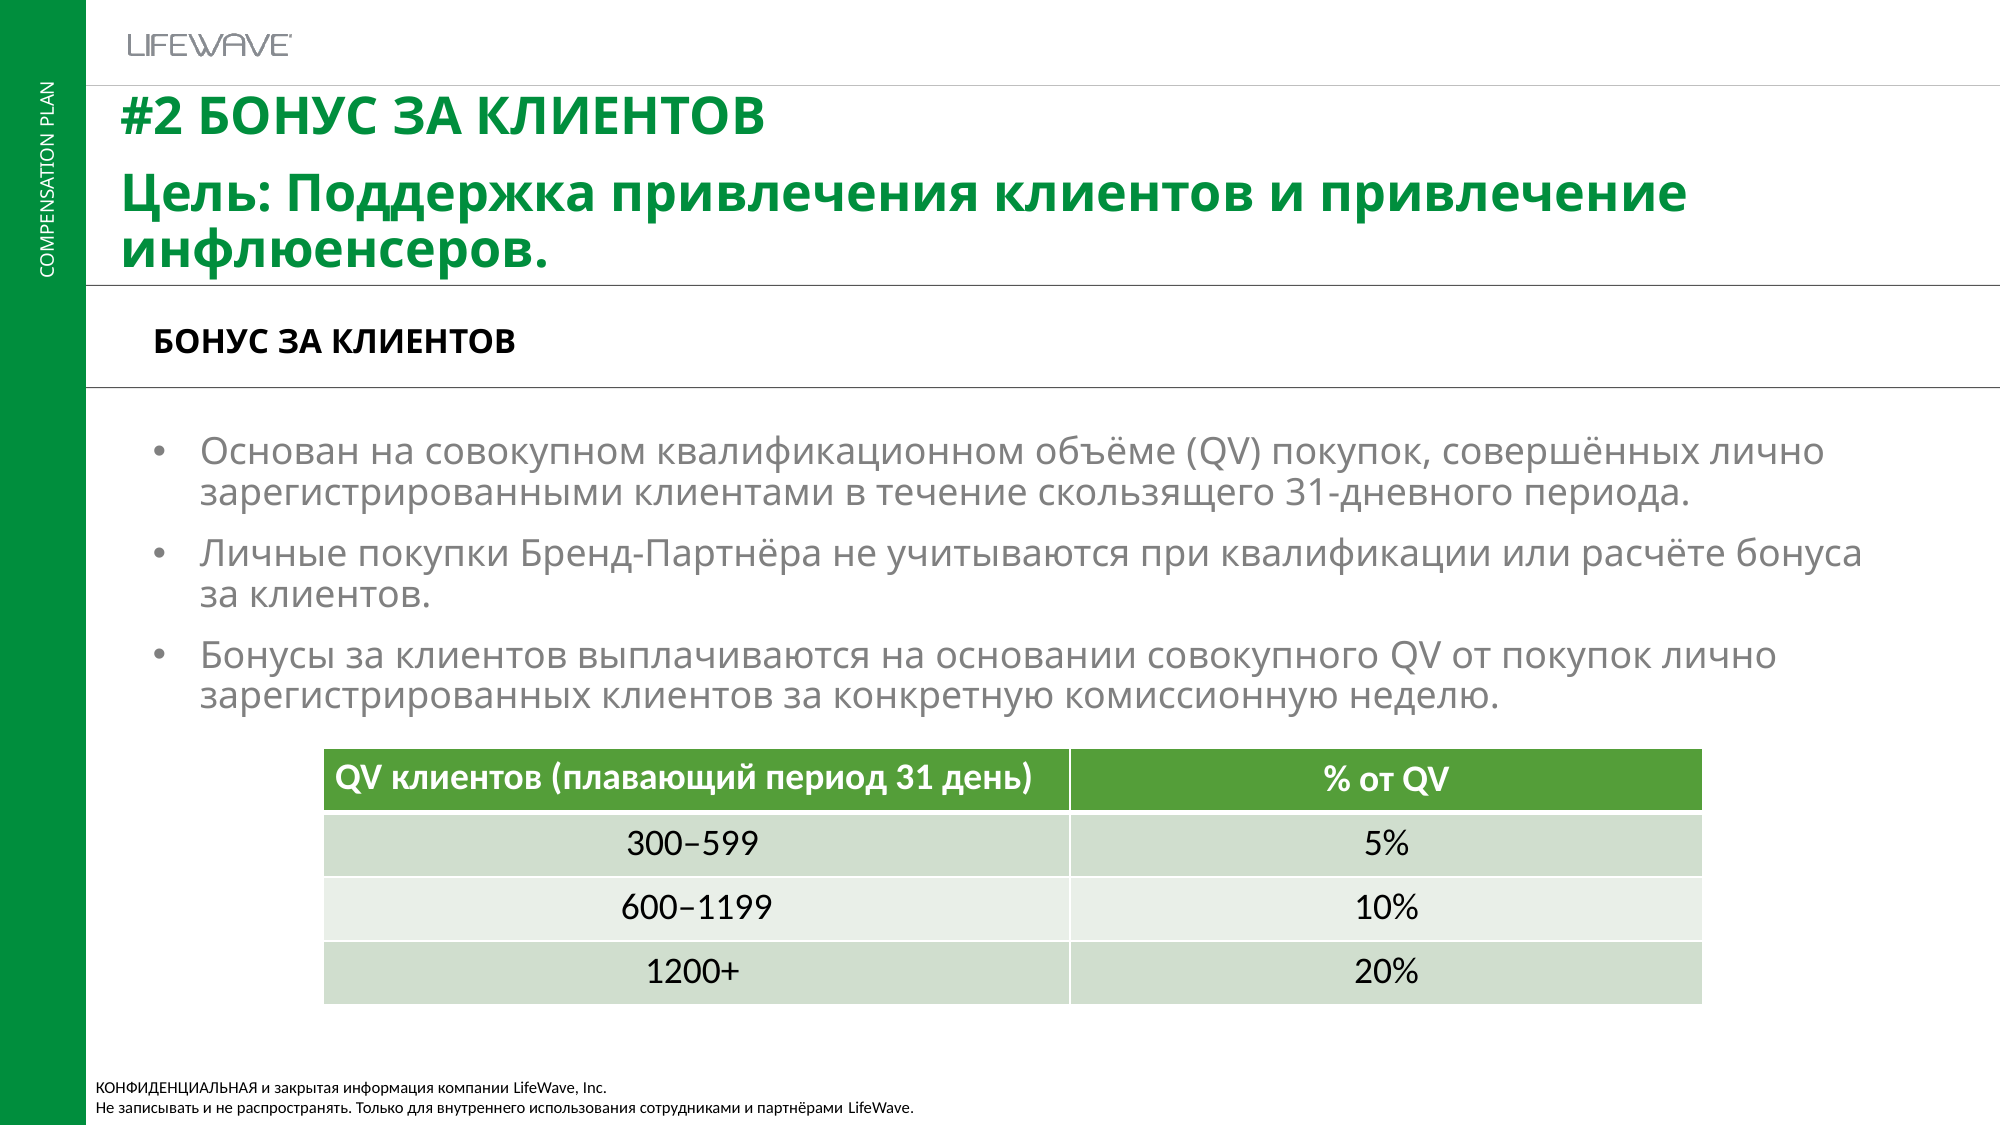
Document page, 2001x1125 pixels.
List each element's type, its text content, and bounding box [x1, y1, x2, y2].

table_cell 20% [1071, 942, 1702, 1004]
table_cell 300–599 [324, 815, 1069, 876]
table_cell 1200+ [324, 942, 1069, 1004]
text_box КОНФИДЕНЦИАЛЬНАЯ и закрытая информация компании LifeWave, Inc. Не записывать и не распространять. Только для внутреннего использования сотрудниками и партнёрами LifeWave. [80, 1069, 1084, 1125]
table_header % от QV [1071, 749, 1702, 810]
table_header QV клиентов (плавающий период 31 день) [324, 749, 1069, 810]
table_cell 5% [1071, 815, 1702, 876]
table_cell 600–1199 [324, 878, 1069, 940]
table_cell 10% [1071, 878, 1702, 940]
list БОНУС ЗА КЛИЕНТОВ [138, 317, 1084, 370]
list #2 БОНУС ЗА КЛИЕНТОВ Цель: Поддержка привлечения клиентов и привлечение инфлюенсеров. [105, 82, 1968, 263]
list Основан на совокупном квалификационном объёме (QV) покупок, совершённых лично зарегистрированными клиентами в течение скользящего 31-дневного периода. Личные покупки Бренд-Партнёра не учитываются при квалификации или расчёте бонуса за клиентов. Бонусы за клиентов выплачиваются на основании совокупного QV от покупок лично зарегистрированных клиентов за конкретную комиссионную неделю. [138, 425, 1896, 1015]
picture [126, 33, 292, 57]
